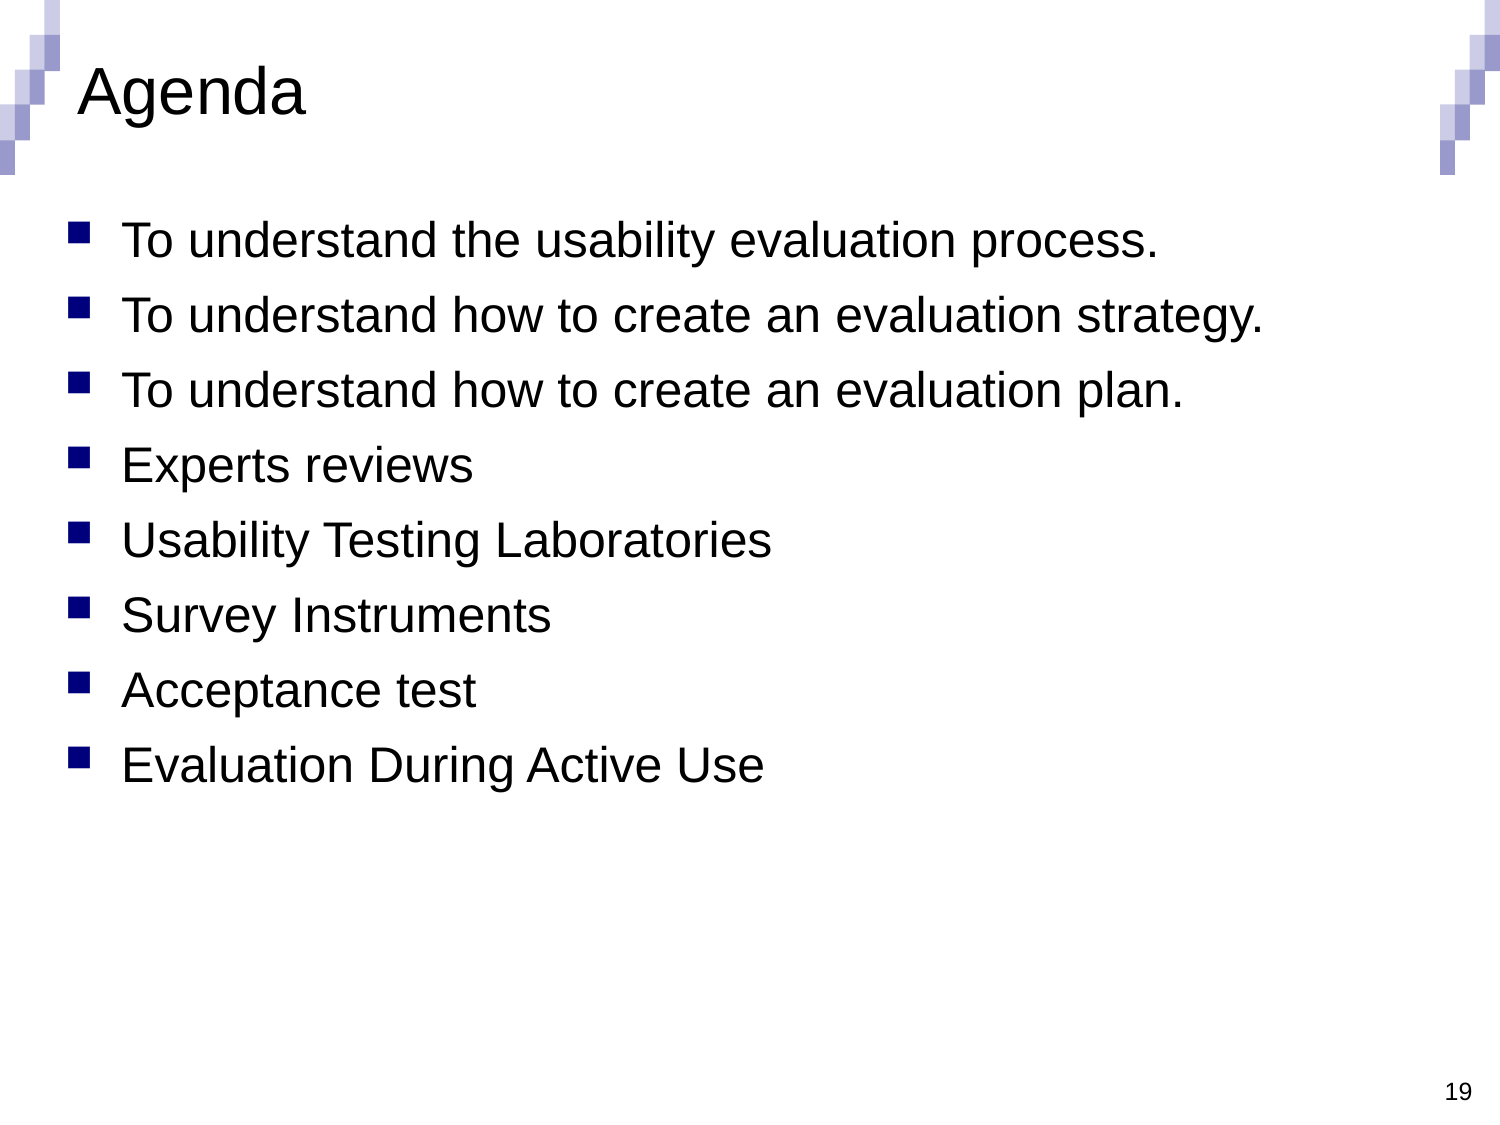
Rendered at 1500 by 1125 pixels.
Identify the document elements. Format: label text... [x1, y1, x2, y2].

list To understand the usability evaluation process. To understand how to create an evaluation strategy. To understand how to create an evaluation plan. Experts reviews Usability Testing Laboratories Survey Instruments Acceptance test Evaluation During Active Use [49, 199, 1426, 1063]
slide_number 19 [1137, 1062, 1488, 1113]
title Agenda [62, 0, 1438, 176]
